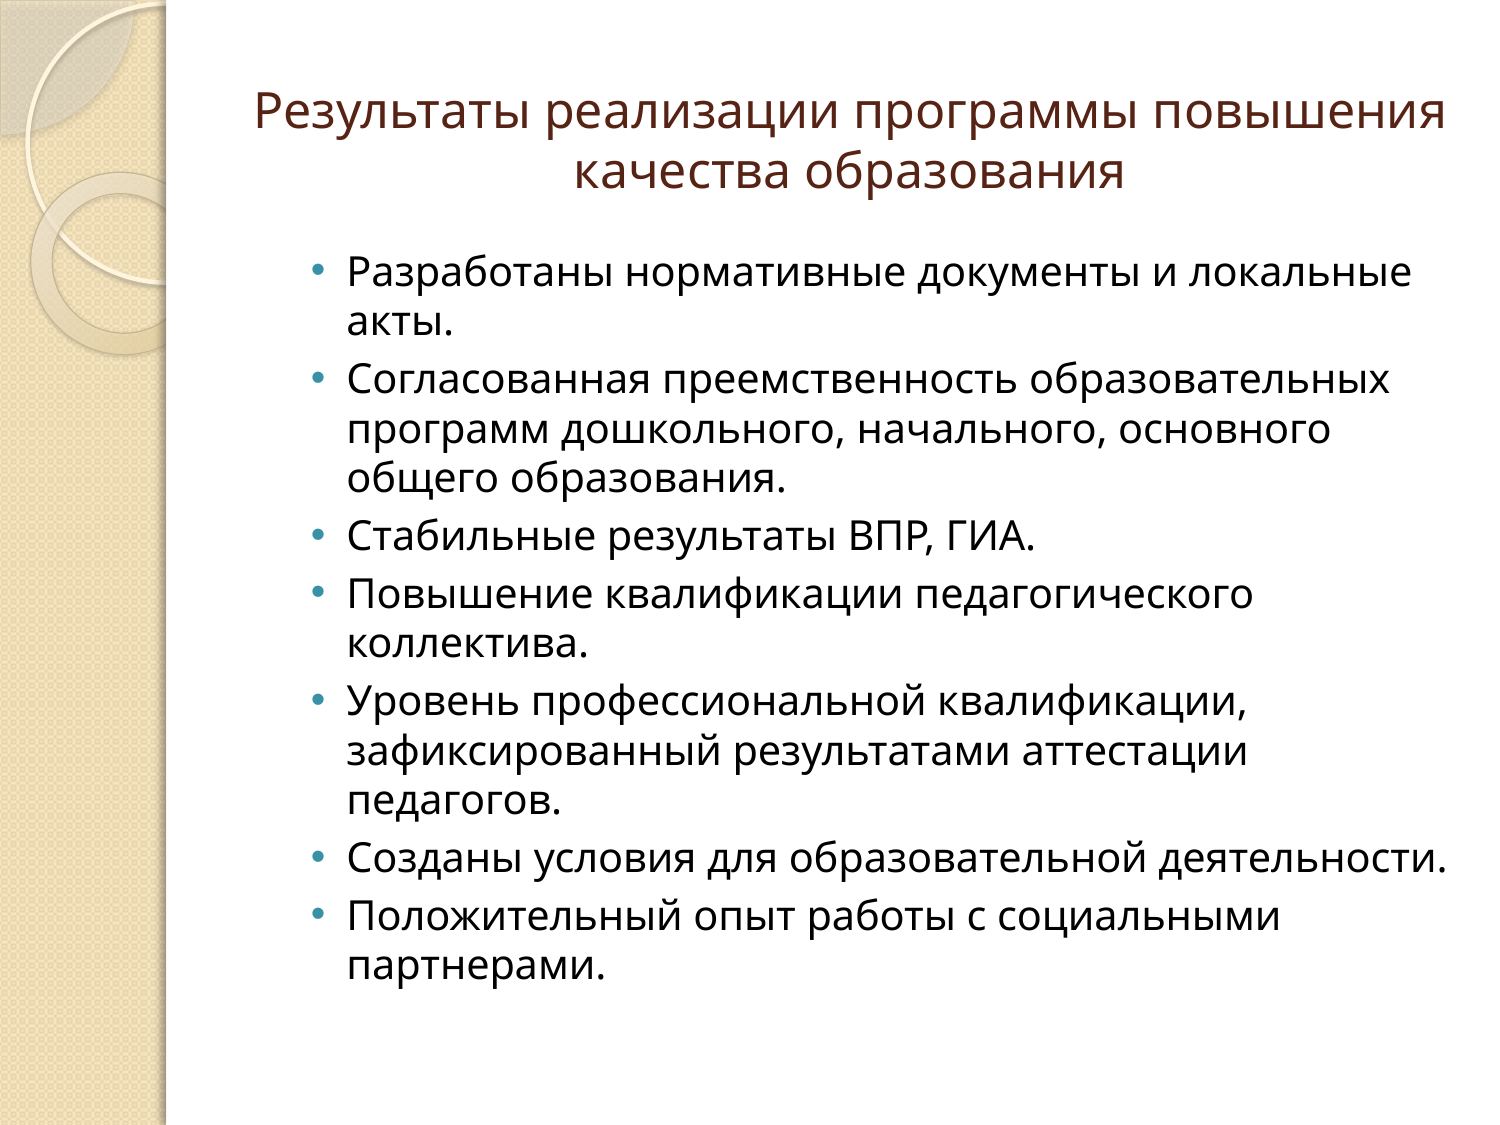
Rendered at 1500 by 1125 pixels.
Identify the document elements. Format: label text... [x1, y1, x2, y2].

title Результаты реализации программы повышения качества образования [235, 45, 1466, 233]
list Разработаны нормативные документы и локальные акты. Согласованная преемственность образовательных программ дошкольного, начального, основного общего образования. Стабильные результаты ВПР, ГИА. Повышение квалификации педагогического коллектива. Уровень профессиональной квалификации, зафиксированный результатами аттестации педагогов. Созданы условия для образовательной деятельности. Положительный опыт работы с социальными партнерами. [235, 237, 1466, 1025]
